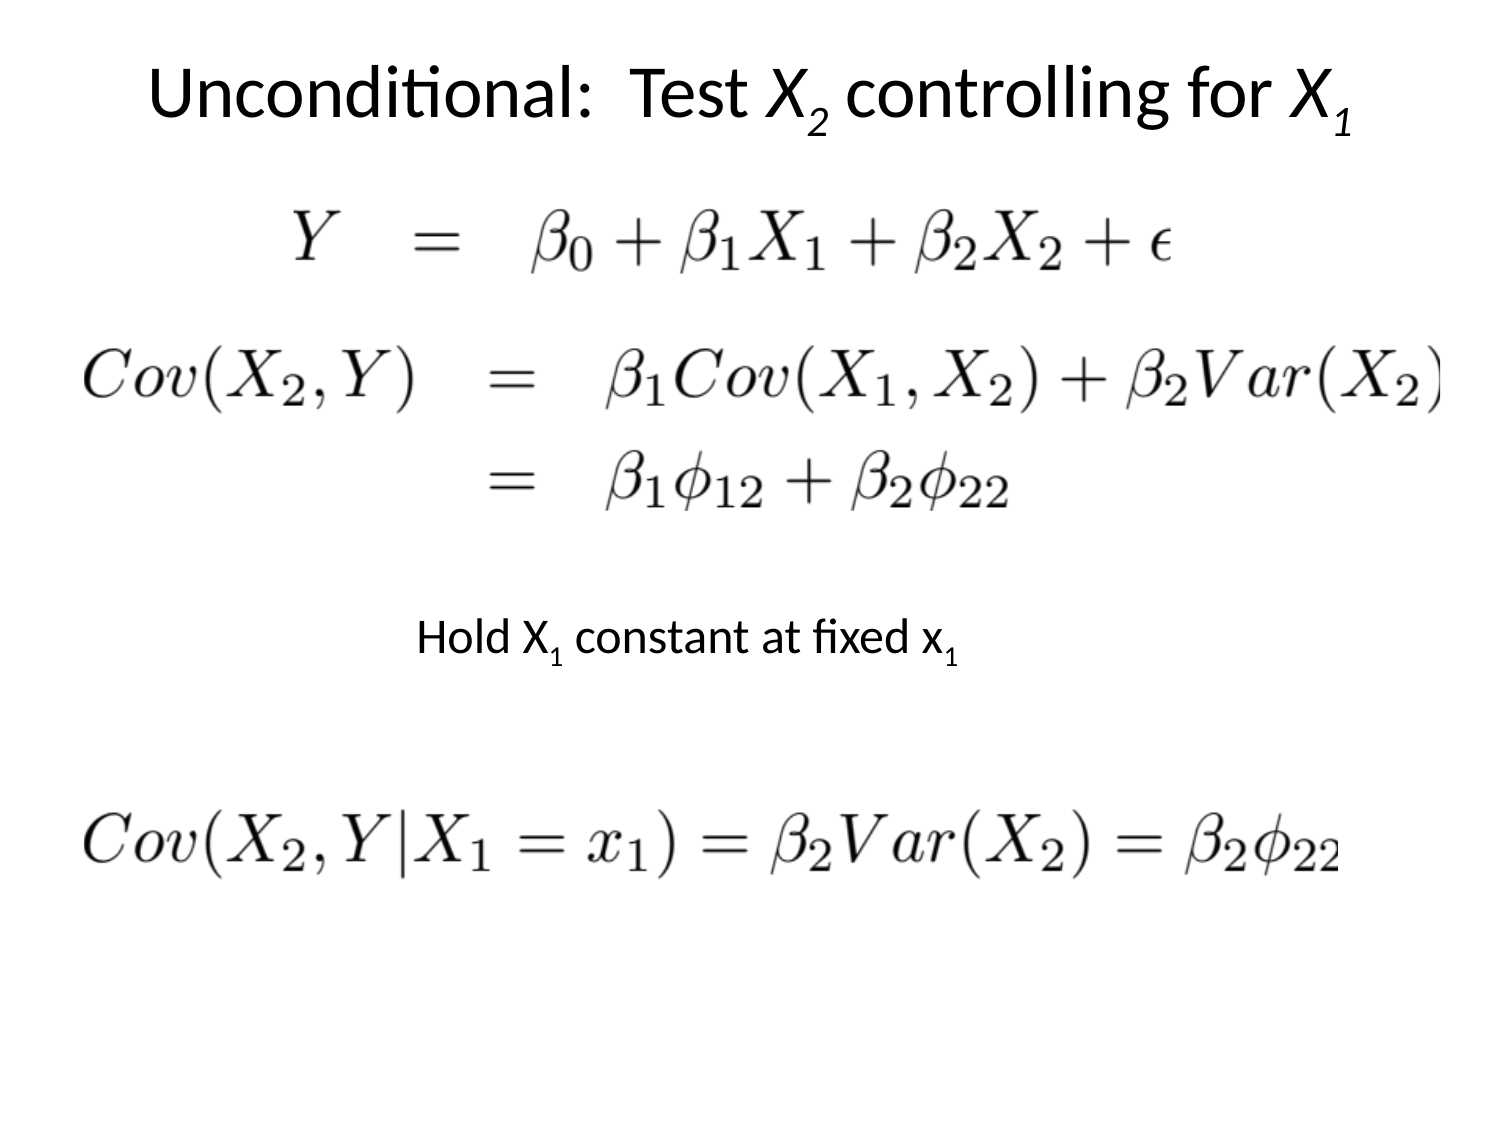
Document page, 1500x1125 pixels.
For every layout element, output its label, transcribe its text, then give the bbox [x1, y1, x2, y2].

title Unconditional: Test X2 controlling for X1 [0, 0, 1500, 188]
picture [293, 208, 1171, 274]
text_box Hold X1 constant at fixed x1 [401, 596, 974, 680]
picture [83, 343, 1441, 512]
picture [83, 808, 1339, 880]
